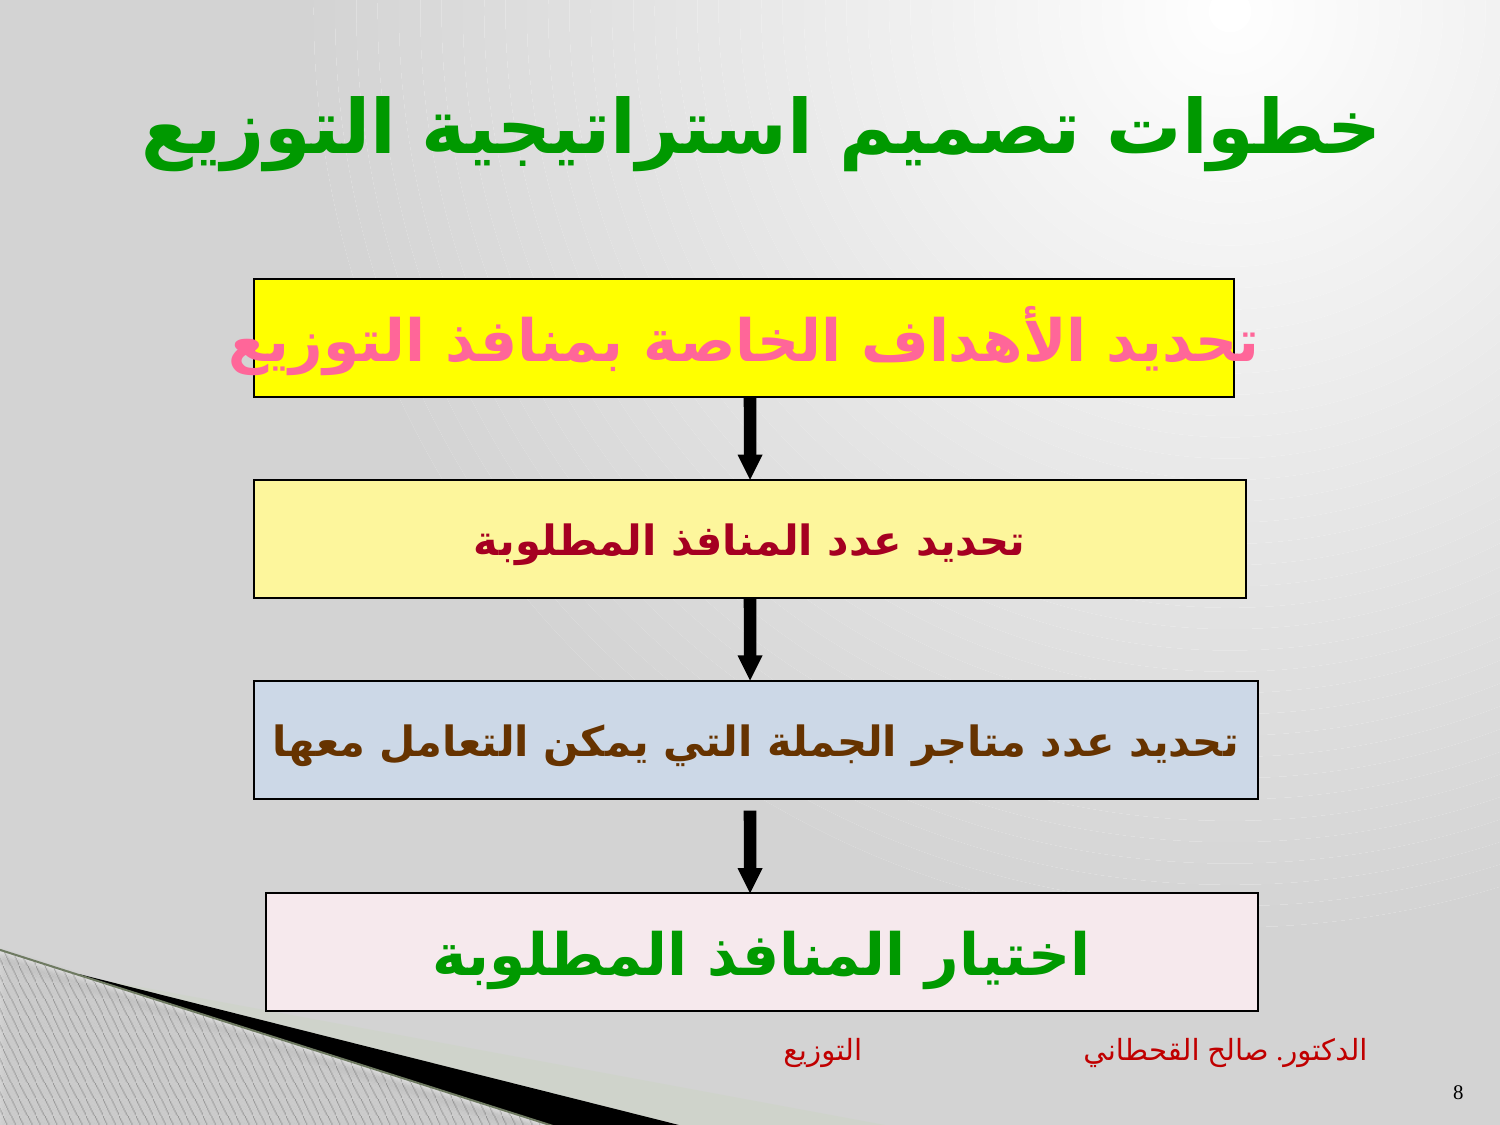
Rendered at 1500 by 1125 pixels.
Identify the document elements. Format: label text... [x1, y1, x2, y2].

text_box تحديد عدد متاجر الجملة التي يمكن التعامل معها [253, 680, 1258, 799]
footer التوزيع الدكتور. صالح القحطاني [585, 1042, 1383, 1103]
text_box تحديد الأهداف الخاصة بمنافذ التوزيع [253, 278, 1235, 398]
text_box [745, 397, 755, 480]
text_box [745, 597, 755, 681]
title خطوات تصميم استراتيجية التوزيع [112, 84, 1412, 185]
text_box تحديد عدد المنافذ المطلوبة [253, 479, 1247, 598]
slide_number 8 [1418, 1051, 1479, 1112]
text_box [745, 810, 755, 894]
text_box اختيار المنافذ المطلوبة [265, 893, 1258, 1012]
